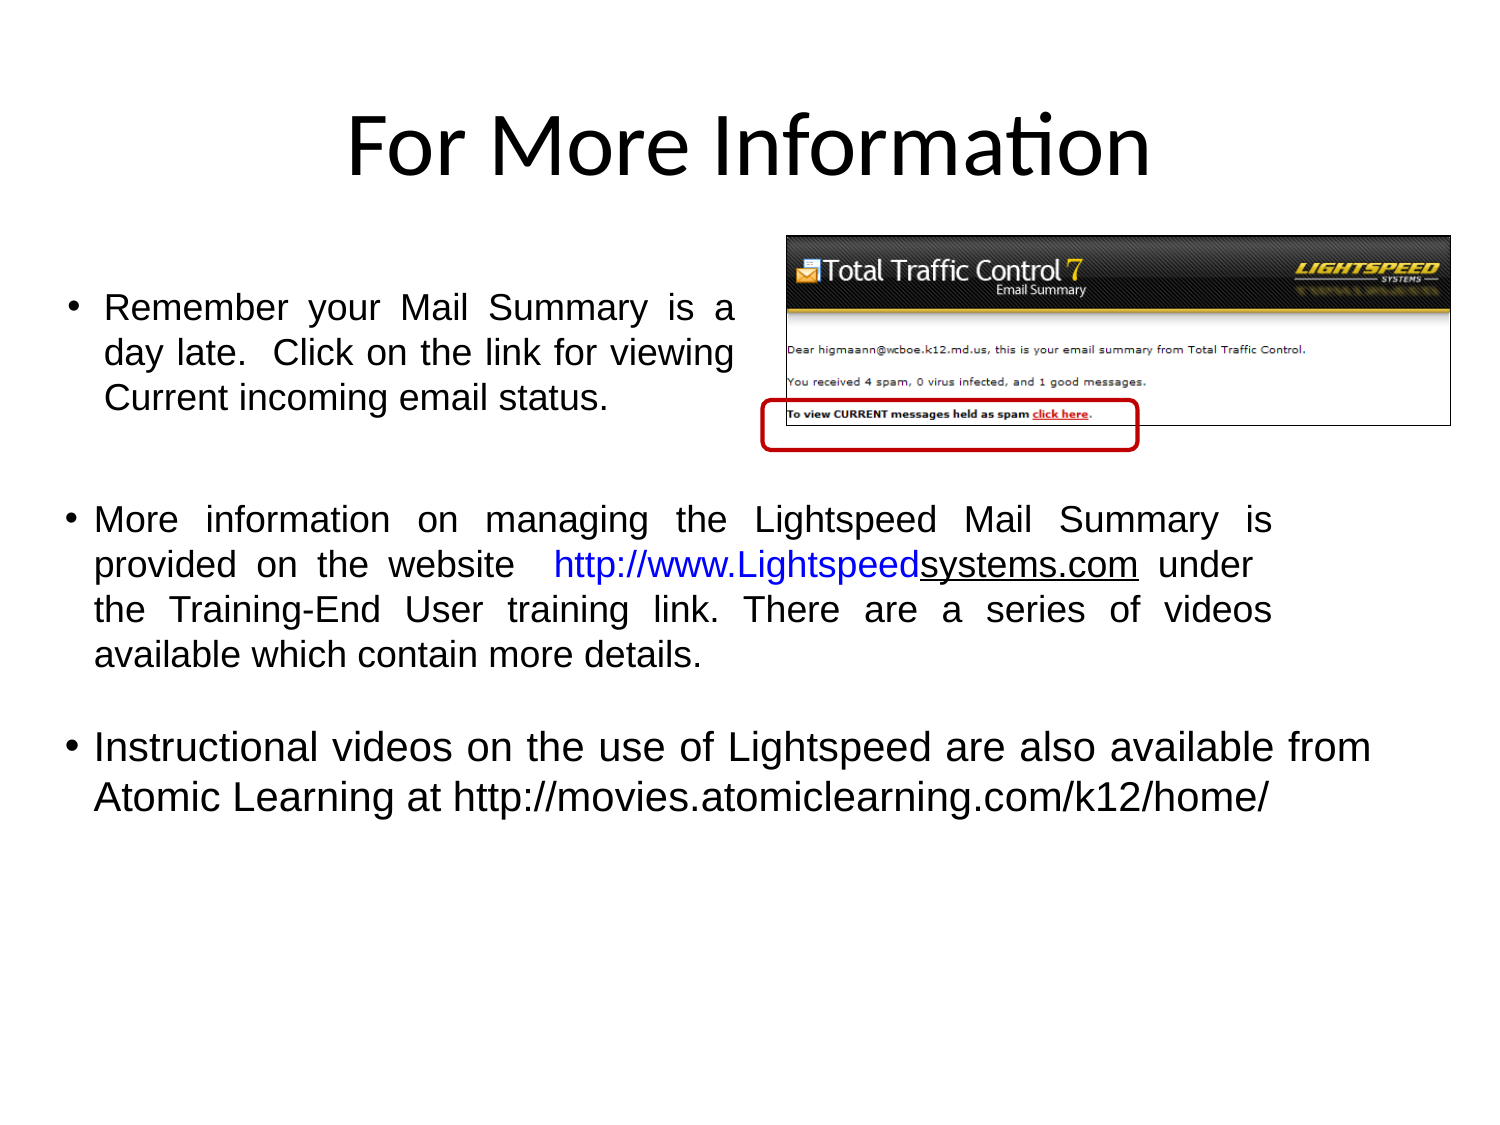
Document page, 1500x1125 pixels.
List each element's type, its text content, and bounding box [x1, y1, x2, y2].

text_box [760, 397, 1140, 453]
text_box Remember your Mail Summary is a day late. Click on the link for viewing Current incoming email status. [50, 275, 750, 426]
text_box Instructional videos on the use of Lightspeed are also available from Atomic Learning at http://movies.atomiclearning.com/k12/home/ [49, 712, 1388, 828]
picture [787, 236, 1451, 426]
title For More Information [75, 45, 1425, 233]
text_box More information on managing the Lightspeed Mail Summary is provided on the website http://www.Lightspeedsystems.com under the Training-End User training link. There are a series of videos available which contain more details. [50, 487, 1288, 683]
